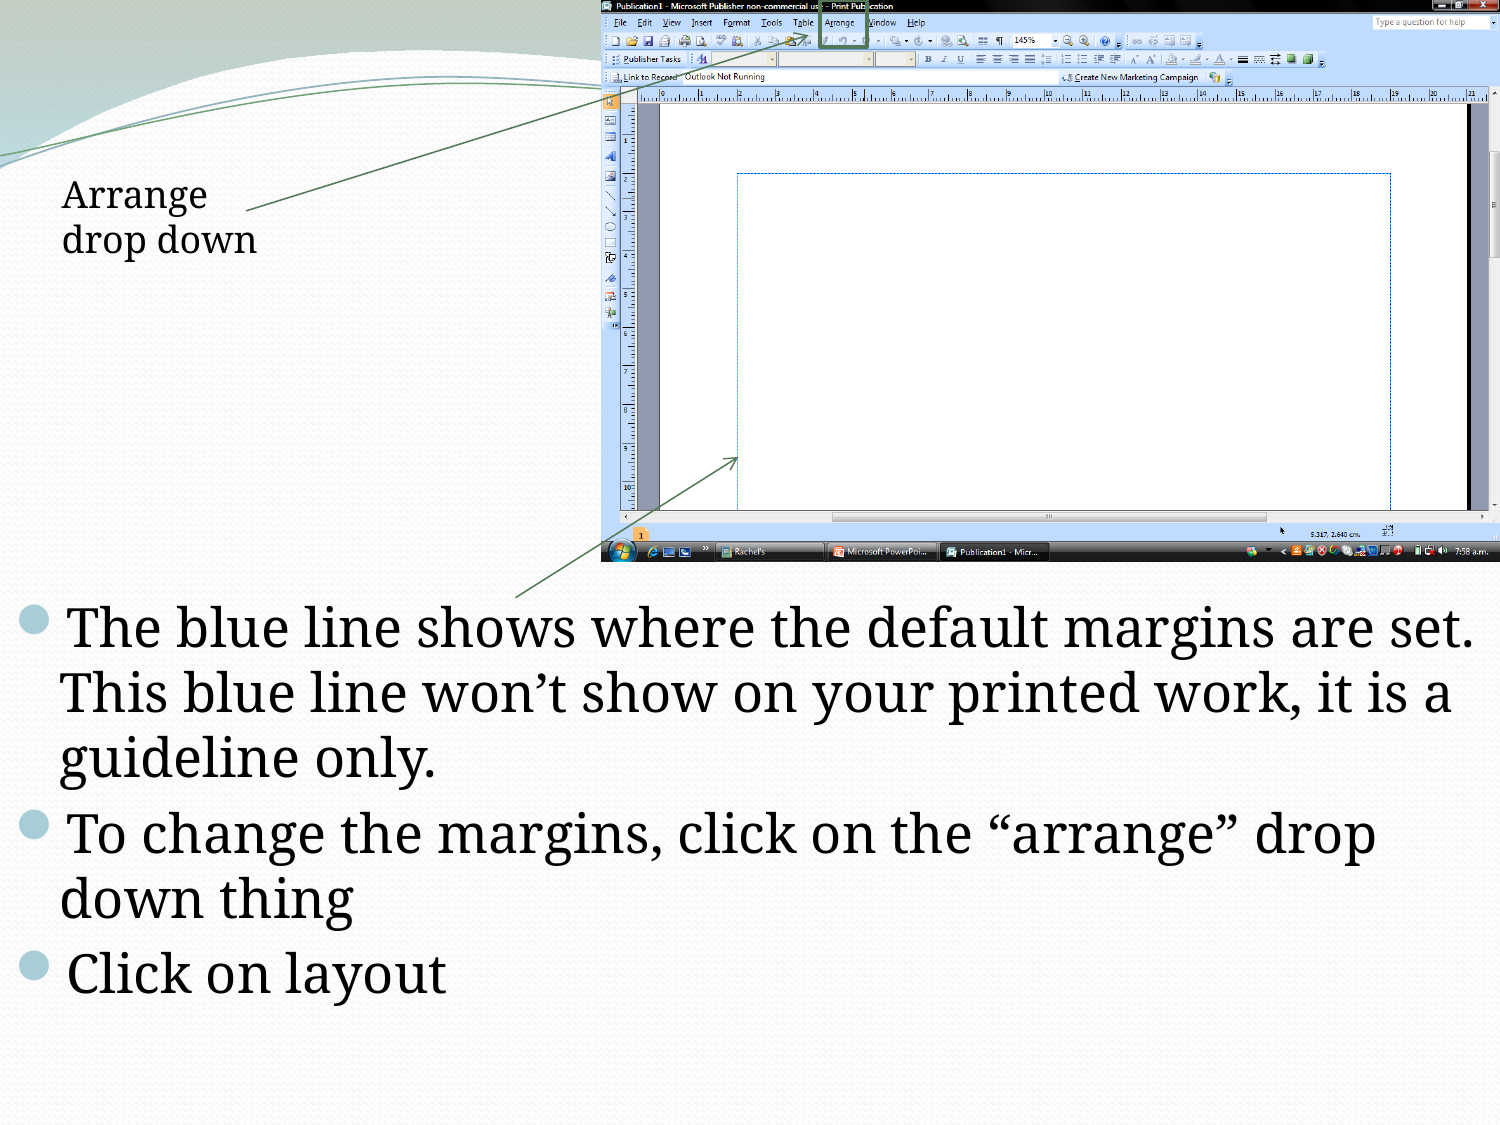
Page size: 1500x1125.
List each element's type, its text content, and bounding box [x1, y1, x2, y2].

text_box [245, 34, 809, 212]
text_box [515, 456, 739, 598]
text_box Arrange drop down [46, 163, 282, 269]
picture [601, 0, 1500, 562]
list The blue line shows where the default margins are set. This blue line won’t show on your printed work, it is a guideline only. To change the margins, click on the “arrange” drop down thing Click on layout [0, 585, 1500, 1125]
